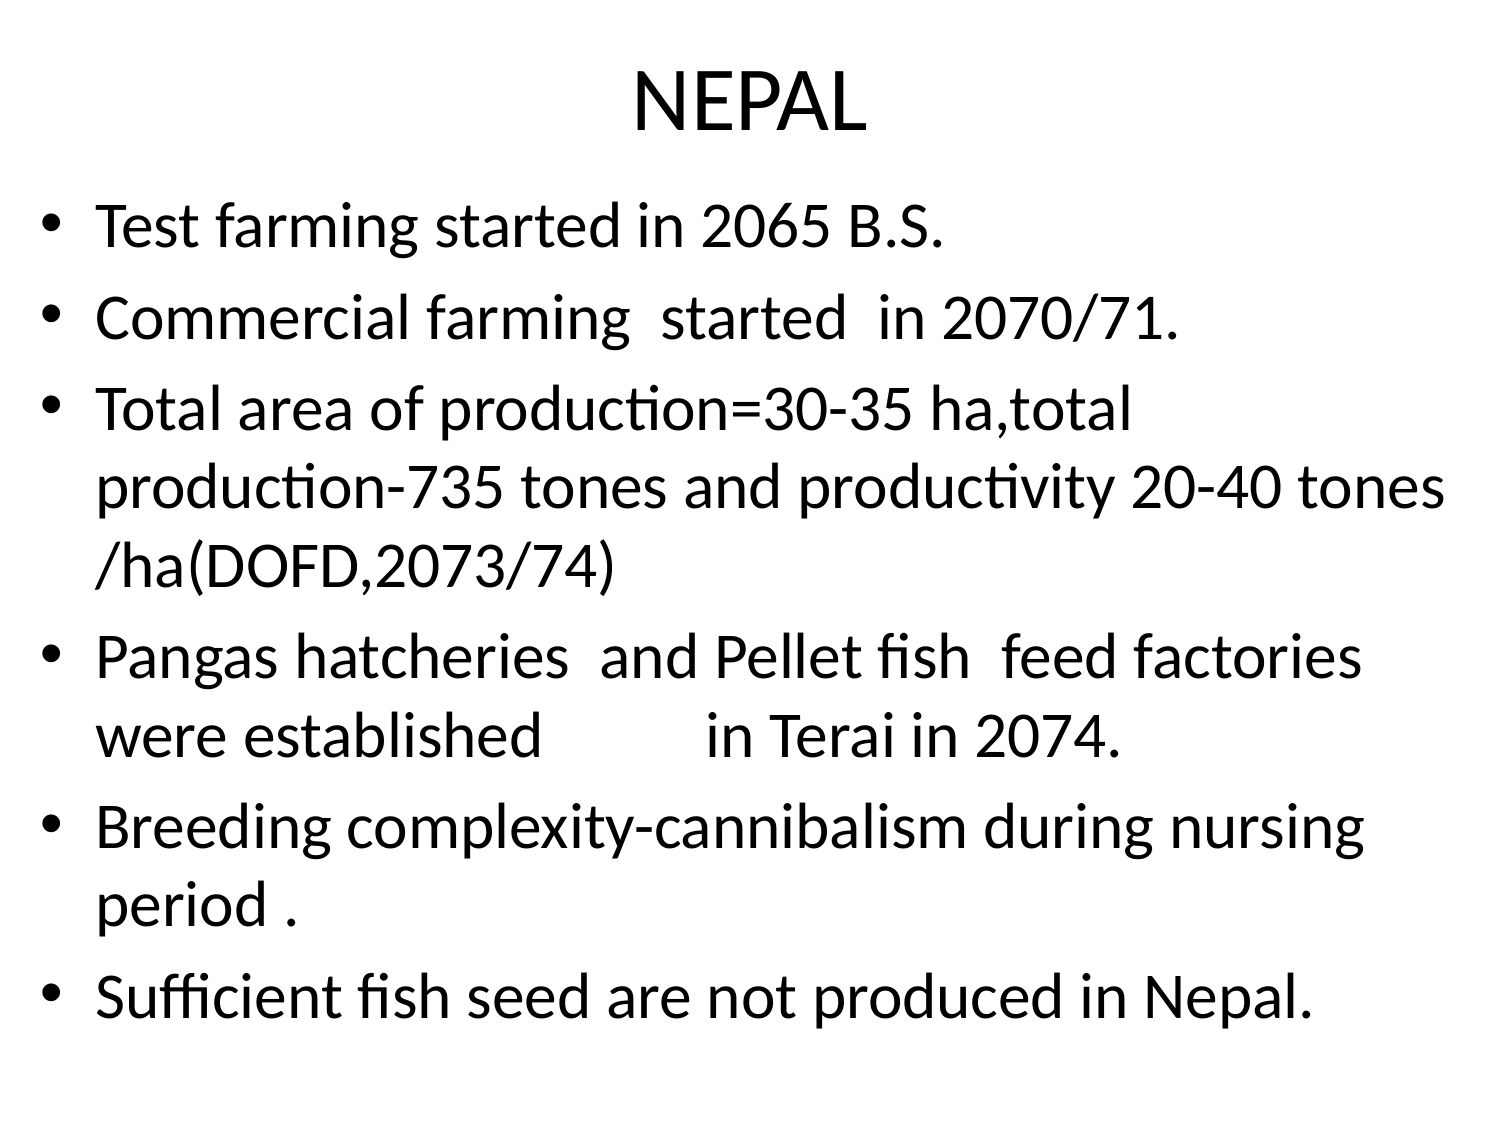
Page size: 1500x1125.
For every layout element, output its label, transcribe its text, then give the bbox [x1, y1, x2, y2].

list Test farming started in 2065 B.S. Commercial farming started in 2070/71. Total area of production=30-35 ha,total production-735 tones and productivity 20-40 tones /ha(DOFD,2073/74) Pangas hatcheries and Pellet fish feed factories were established in Terai in 2074. Breeding complexity-cannibalism during nursing period . Sufficient fish seed are not produced in Nepal. [24, 174, 1463, 1075]
title NEPAL [75, 24, 1425, 163]
